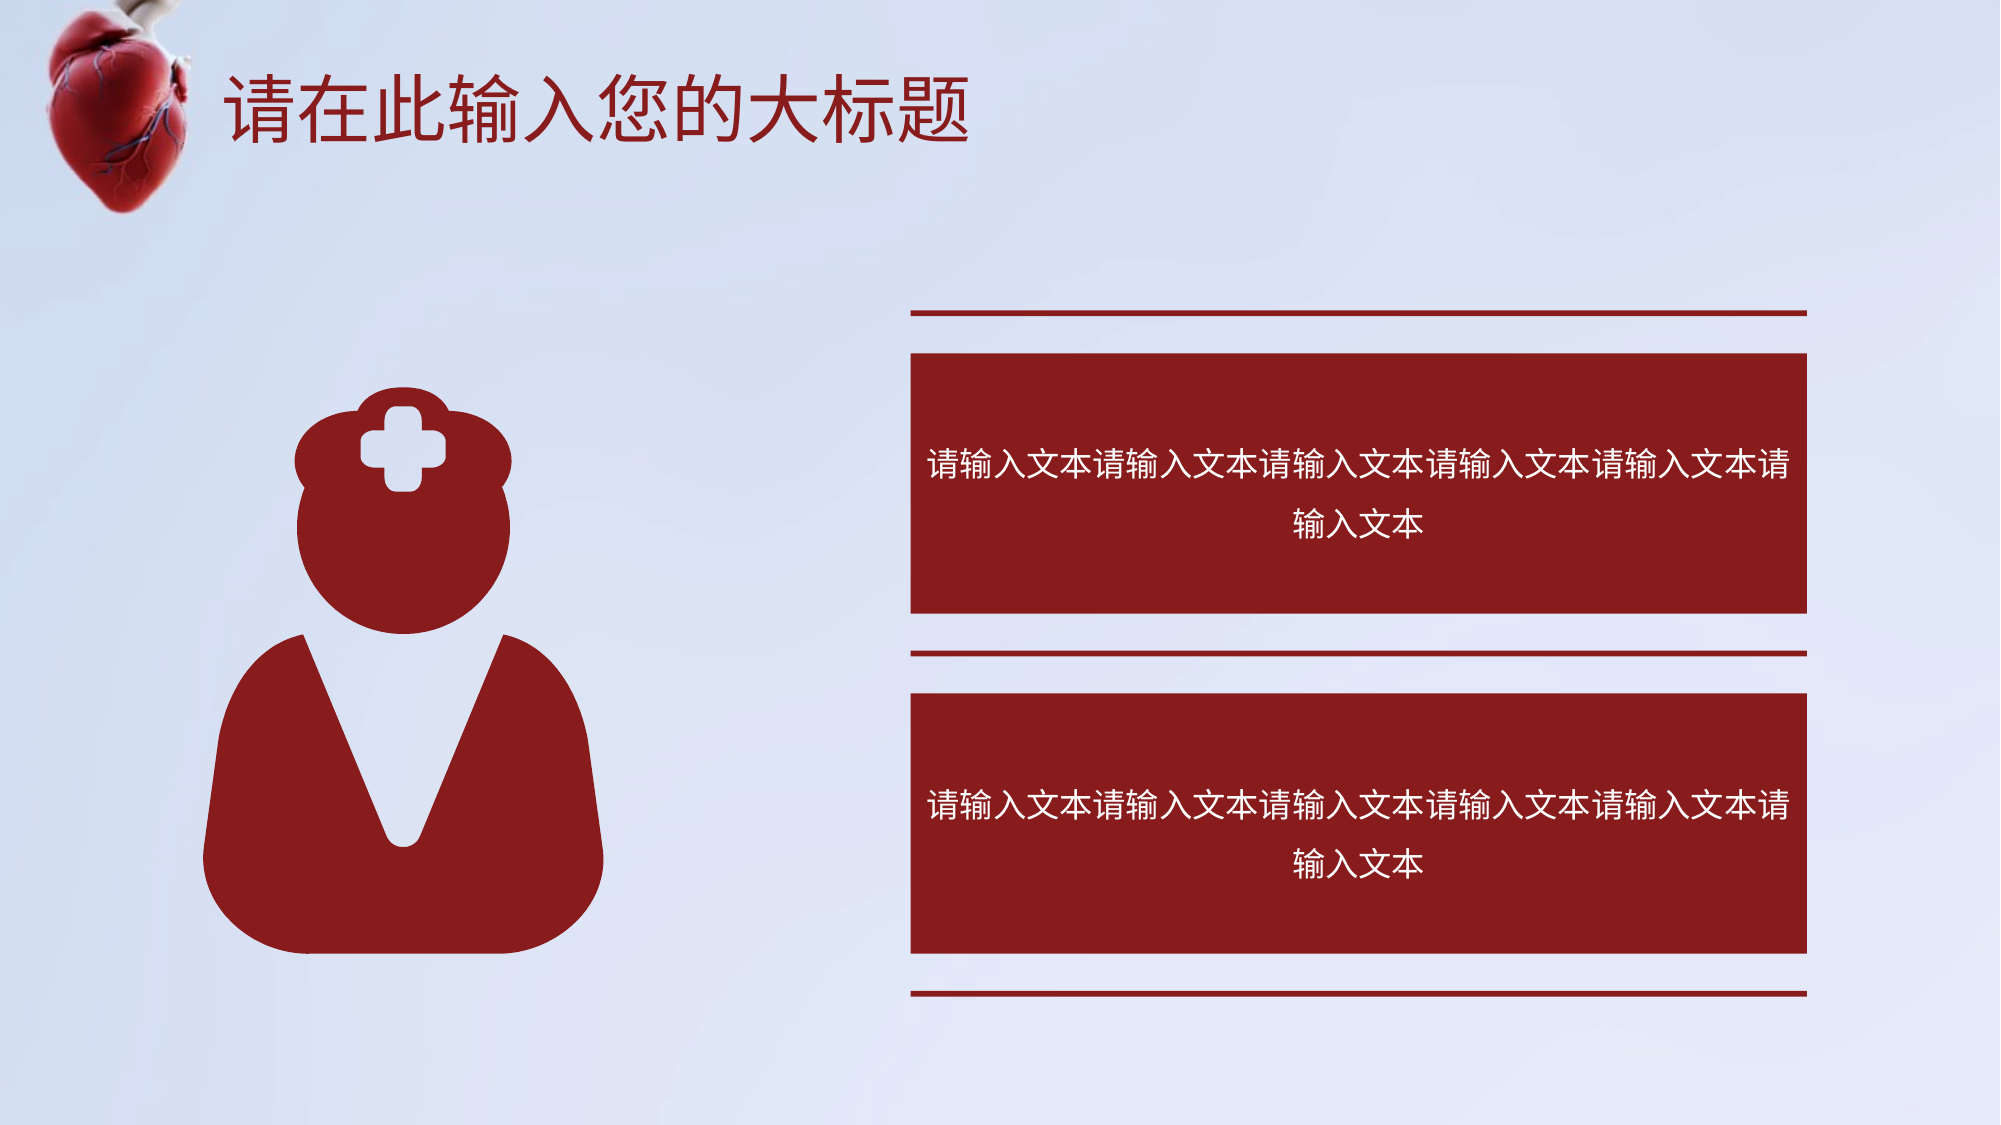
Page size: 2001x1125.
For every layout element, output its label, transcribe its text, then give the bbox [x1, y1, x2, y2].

text_box [203, 634, 604, 954]
text_box [910, 990, 1808, 998]
text_box 请输入文本请输入文本请输入文本请输入文本请输入文本请输入文本 [910, 352, 1808, 615]
text_box 请输入文本请输入文本请输入文本请输入文本请输入文本请输入文本 [910, 692, 1808, 955]
text_box [294, 387, 512, 634]
text_box [910, 650, 1808, 657]
picture [0, 0, 2000, 1125]
text_box [910, 309, 1808, 317]
title 请在此输入您的大标题 [206, 44, 1876, 184]
